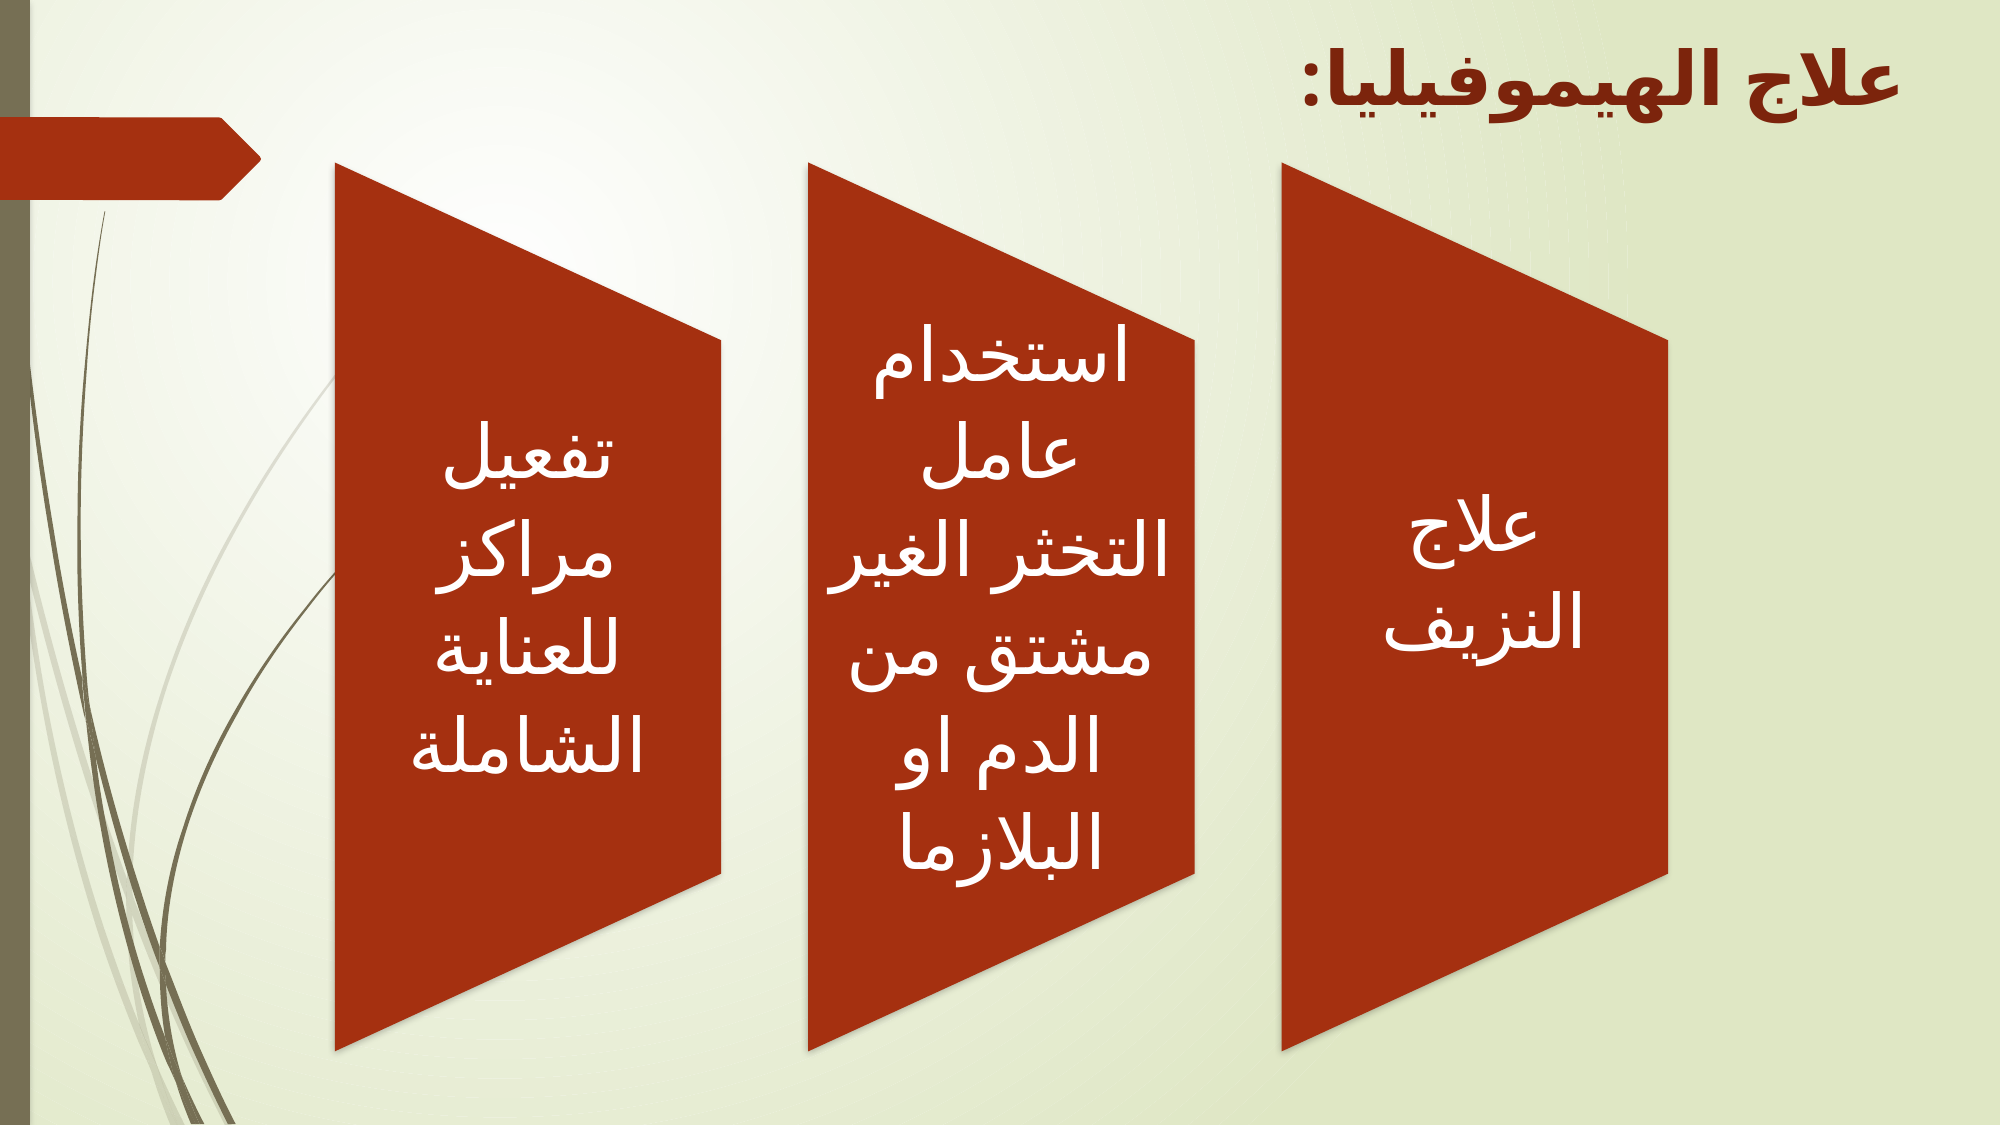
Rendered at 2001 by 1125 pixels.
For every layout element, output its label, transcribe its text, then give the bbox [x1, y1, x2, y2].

title علاج الهيموفيليا: [459, 22, 1921, 132]
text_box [334, 162, 1669, 1052]
